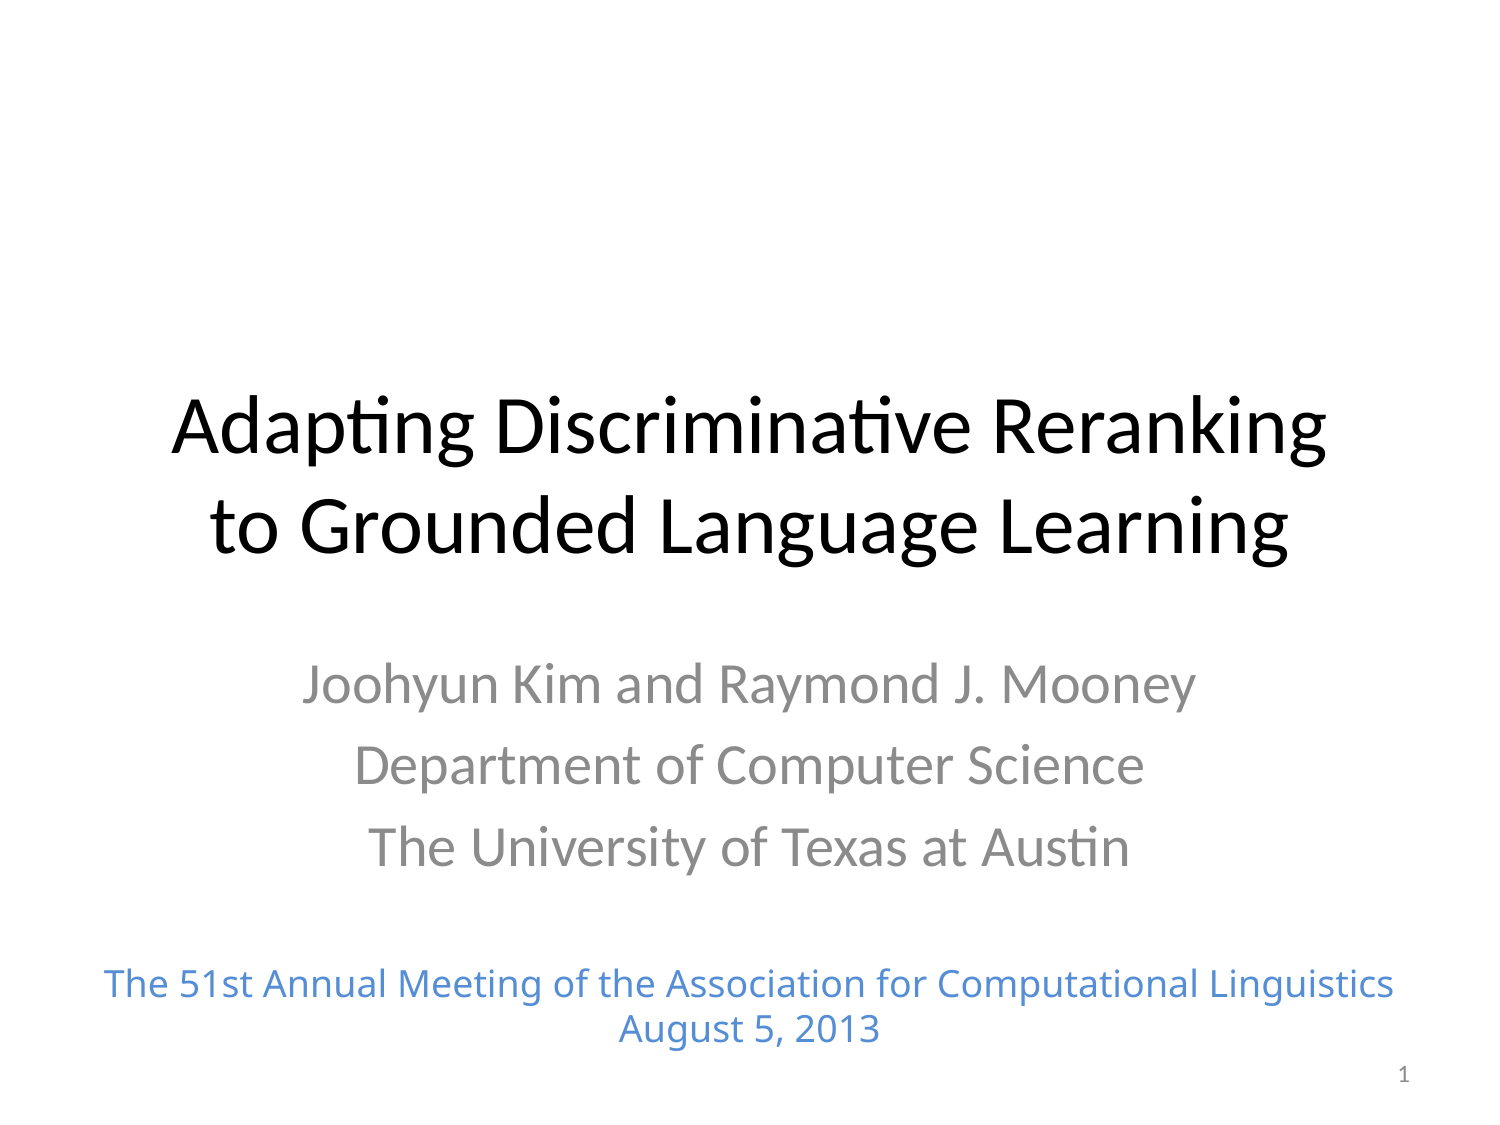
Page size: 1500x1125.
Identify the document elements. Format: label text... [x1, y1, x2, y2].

slide_number 1 [1074, 1042, 1425, 1103]
text_box The 51st Annual Meeting of the Association for Computational Linguistics August 5, 2013 [88, 952, 1412, 1058]
subtitle Joohyun Kim and Raymond J. Mooney Department of Computer Science The University of Texas at Austin [225, 637, 1275, 925]
title Adapting Discriminative Reranking to Grounded Language Learning [112, 349, 1388, 591]
